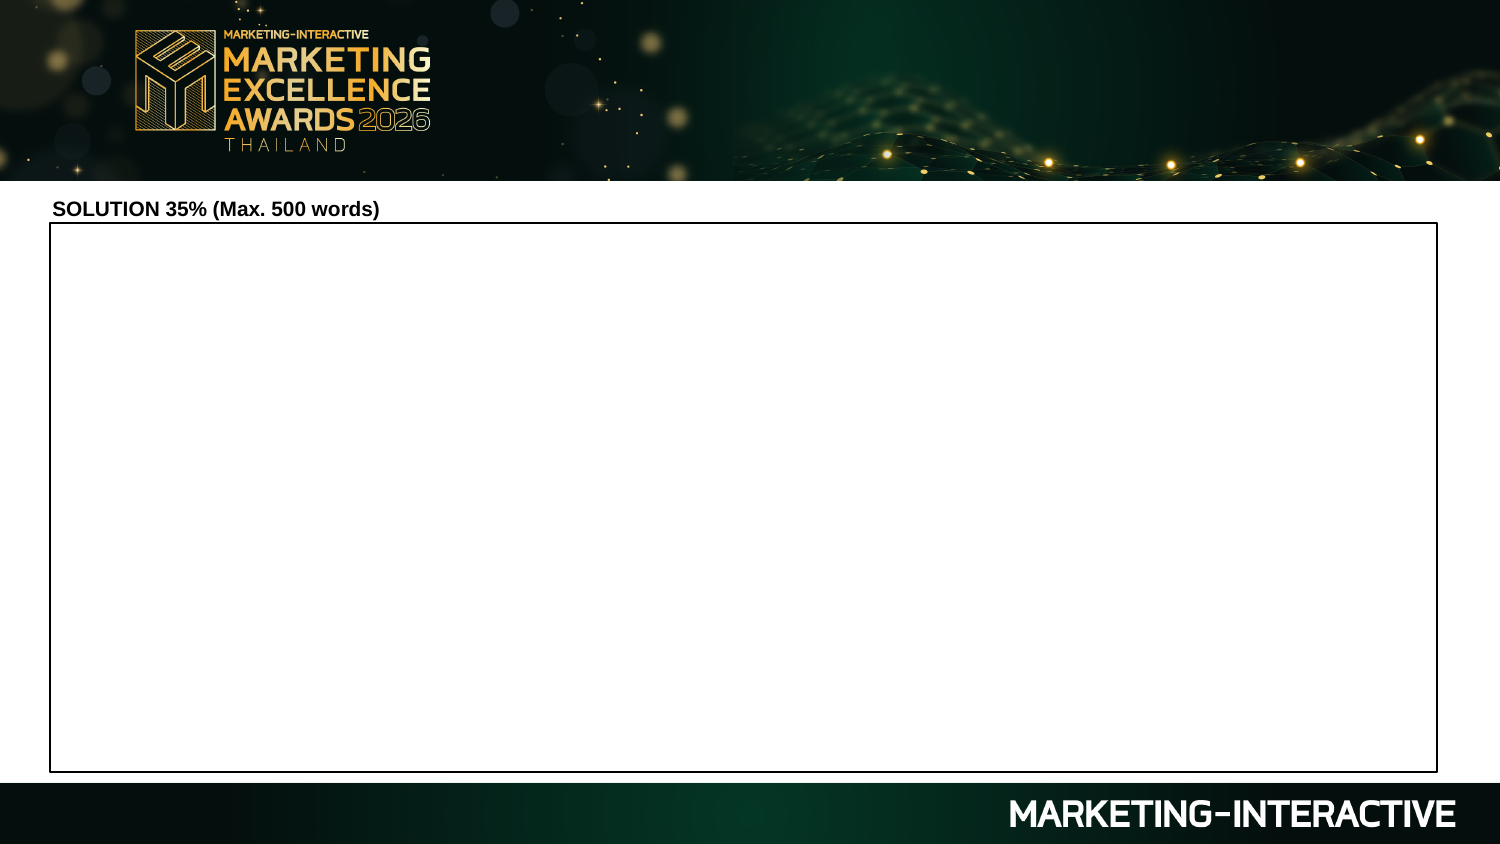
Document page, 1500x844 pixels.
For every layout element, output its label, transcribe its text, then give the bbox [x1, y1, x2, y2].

text_box [48, 221, 1440, 774]
picture [0, 0, 1500, 844]
text_box SOLUTION 35% (Max. 500 words) [37, 184, 1450, 228]
